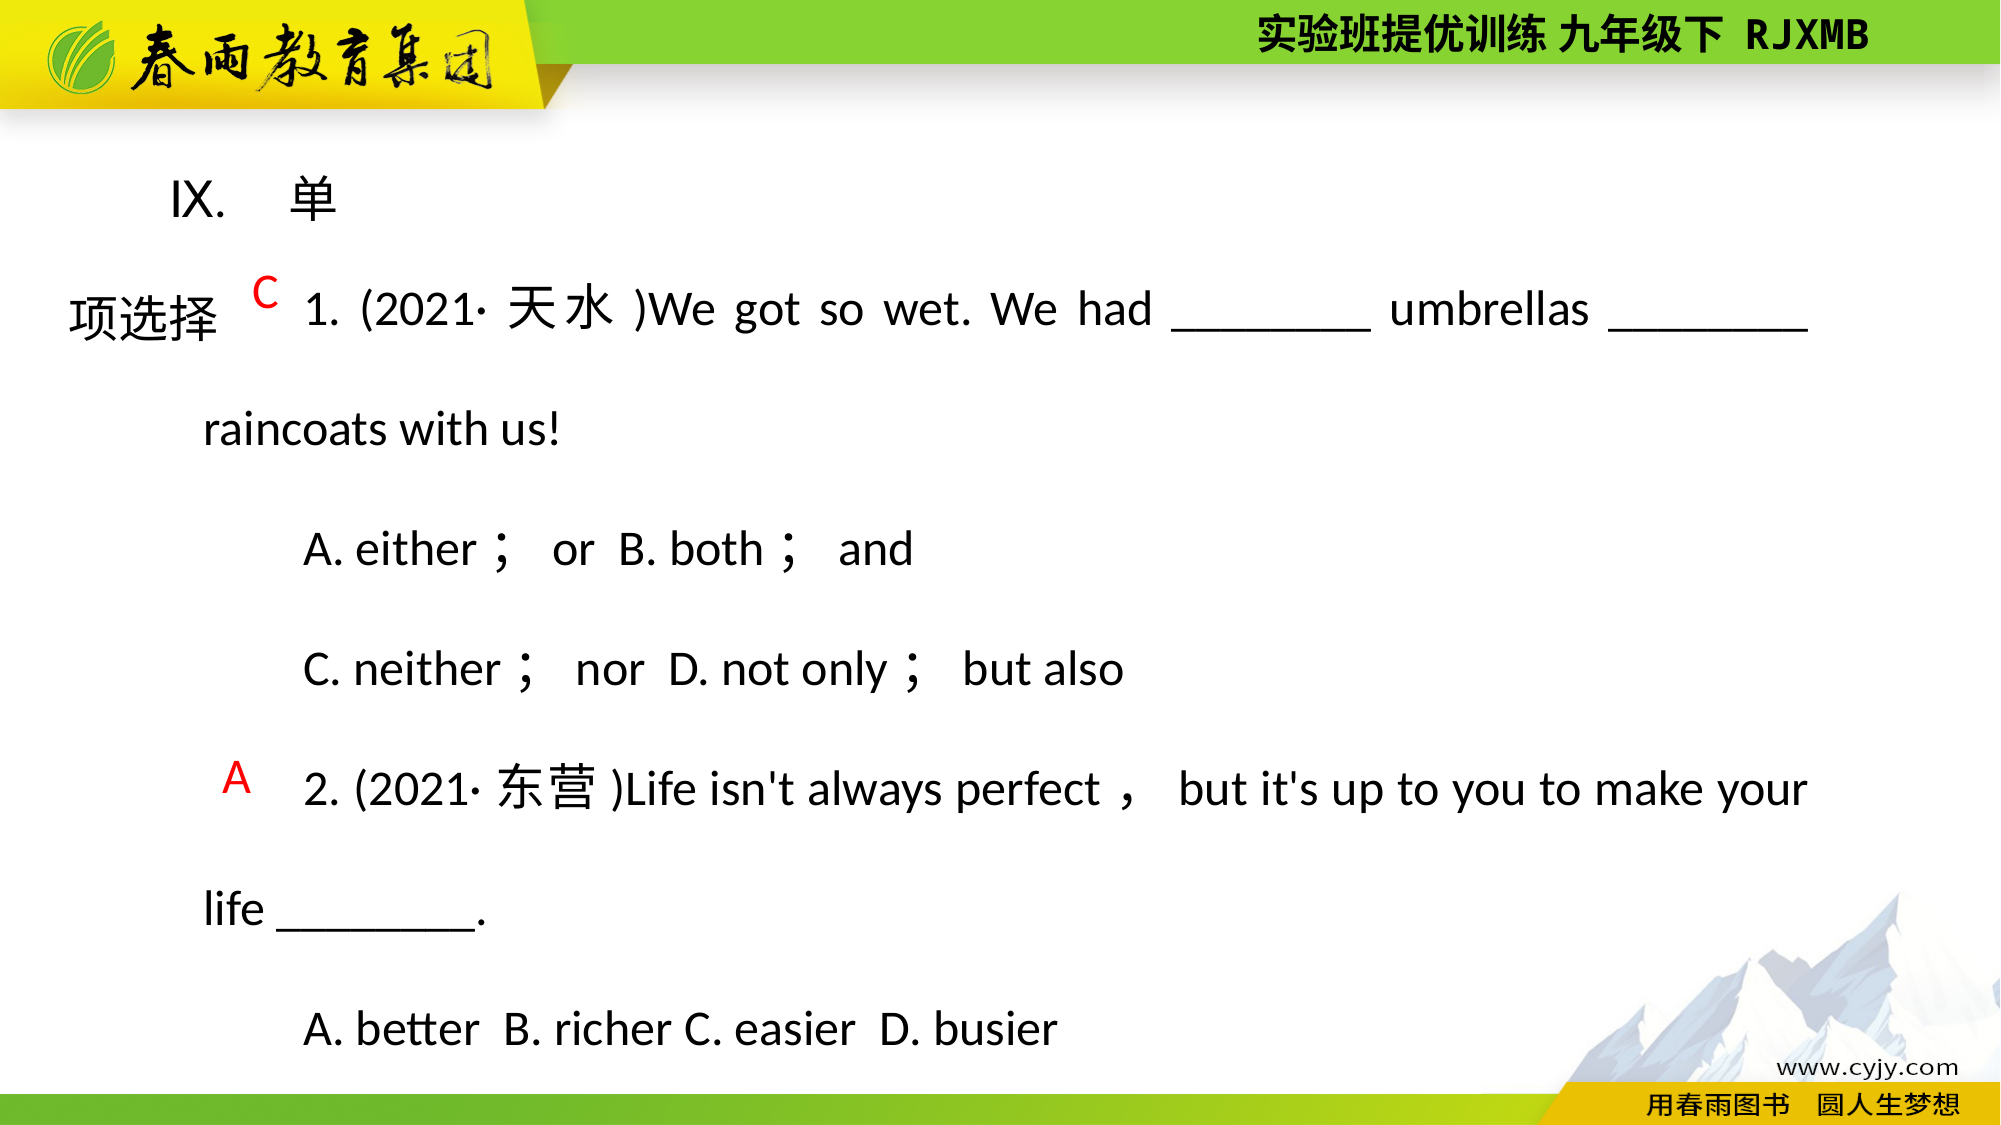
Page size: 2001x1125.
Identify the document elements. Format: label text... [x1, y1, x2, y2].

text_box 1. (2021·天水)We got so wet. We had ________ umbrellas ________ raincoats with us! A. either；or B. both；and C. neither；nor D. not only；but also 2. (2021·东营)Life isn't always perfect，but it's up to you to make your life ________. A. better B. richer C. easier D. busier [188, 208, 1825, 1064]
text_box Ⅸ. 单项选择 [54, 100, 354, 235]
text_box C [237, 250, 294, 326]
picture [0, 0, 2001, 1125]
text_box A [207, 735, 267, 811]
